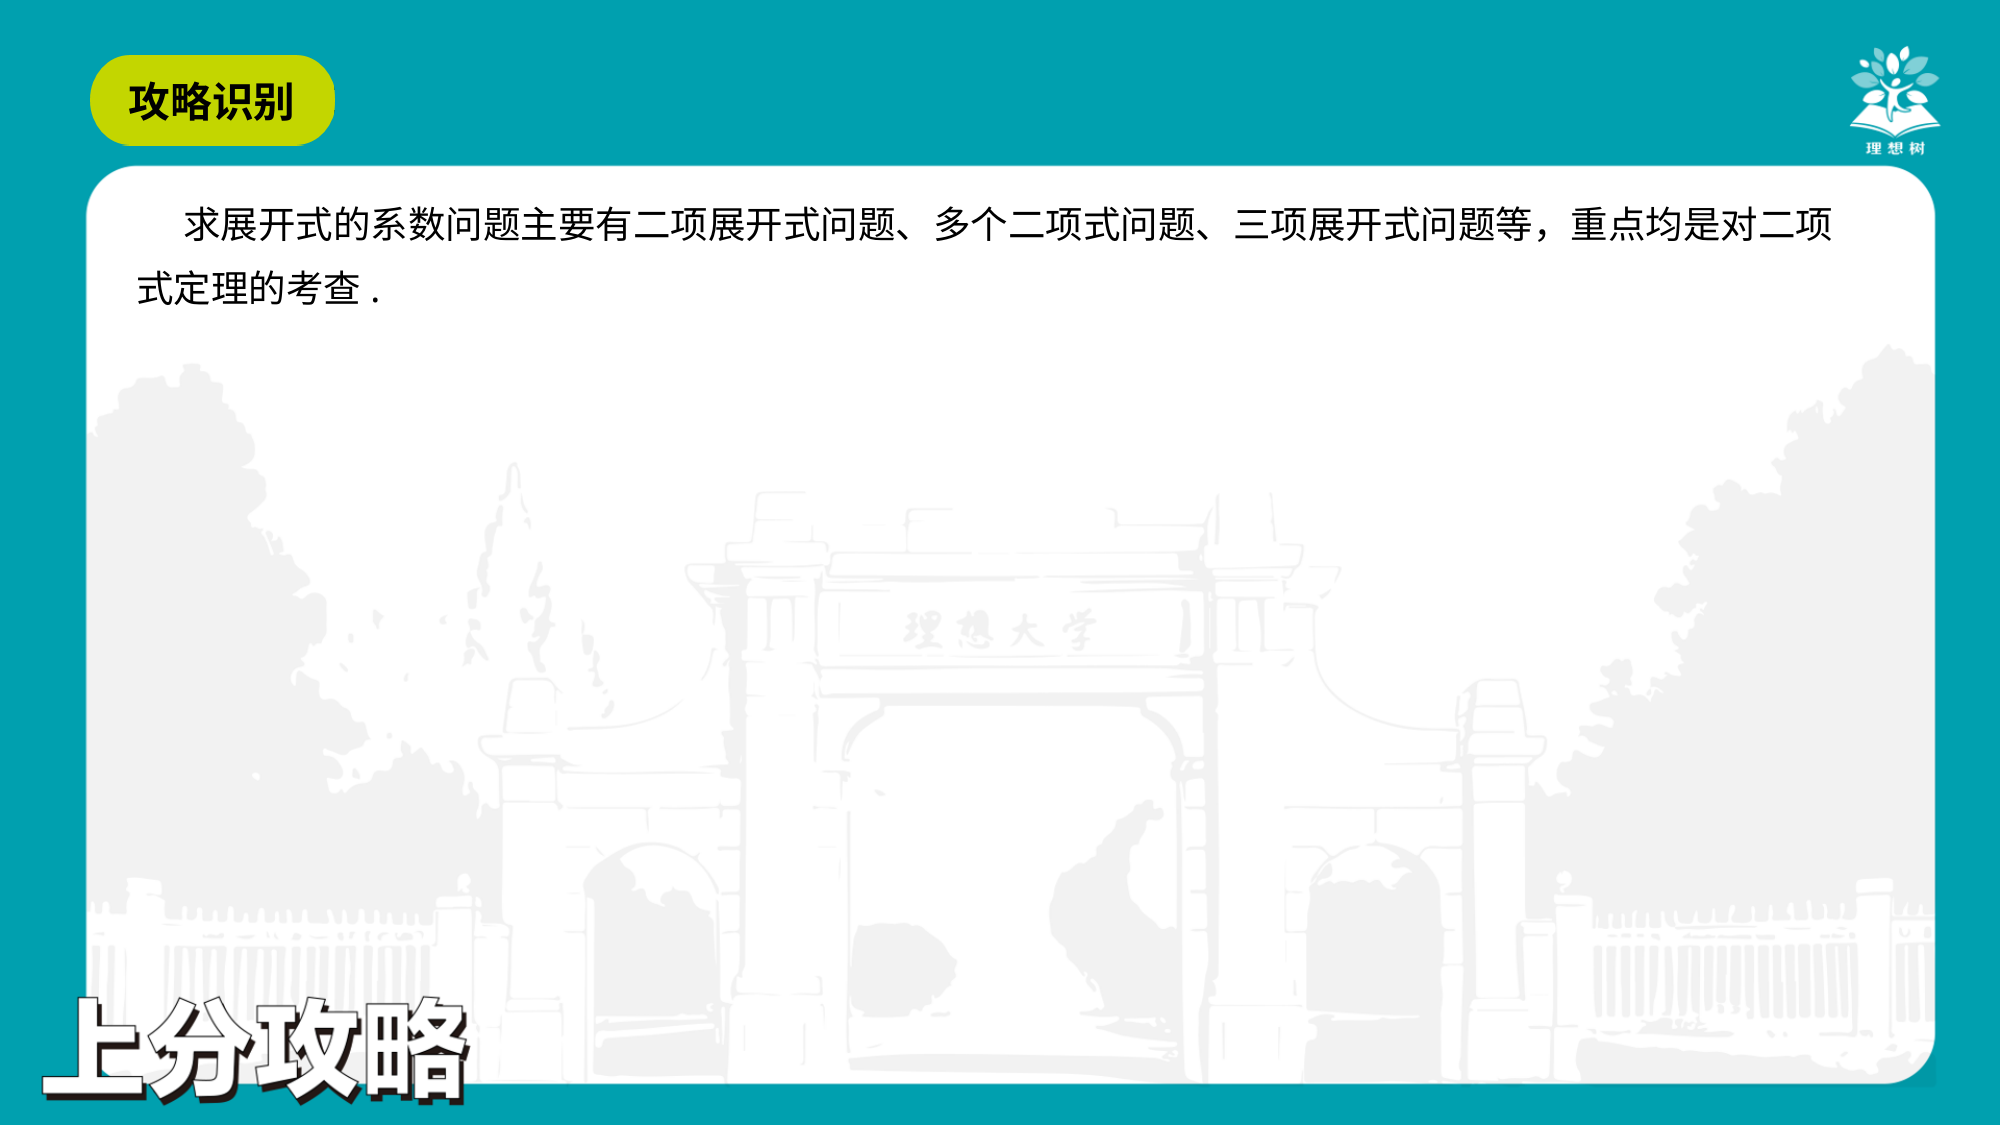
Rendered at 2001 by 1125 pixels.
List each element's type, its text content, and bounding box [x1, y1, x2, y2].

picture [0, 0, 2000, 1125]
text_box 求展开式的系数问题主要有二项展开式问题、多个二项式问题、三项展开式问题等，重点均是对二项 式定理的考查. [136, 176, 1865, 304]
